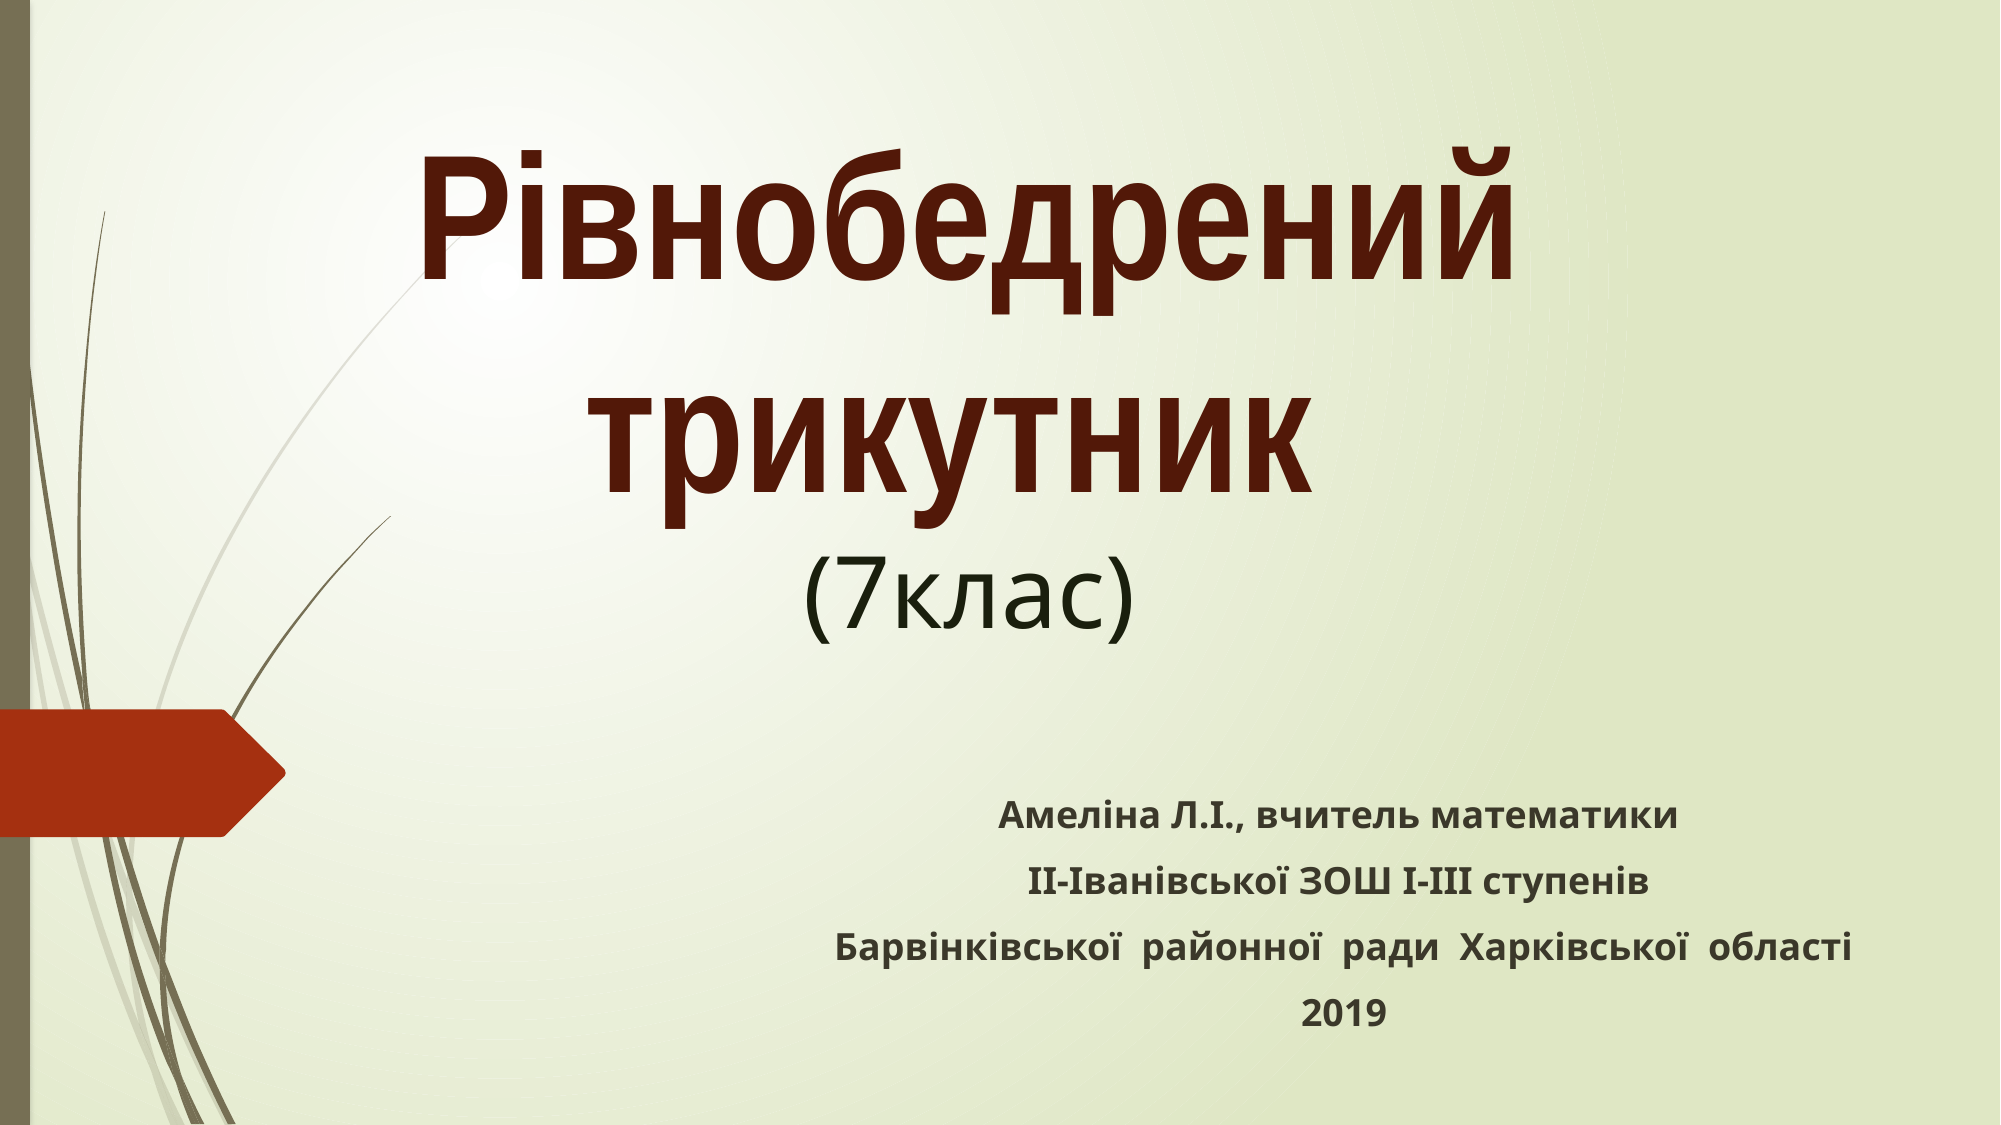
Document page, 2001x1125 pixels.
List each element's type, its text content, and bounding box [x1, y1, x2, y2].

title Рівнобедрений трикутник (7клас) [238, 93, 1701, 657]
subtitle Амеліна Л.І., вчитель математики ІІ-Іванівської ЗОШ І-ІІІ ступенів Барвінківської районної ради Харківської області 2019 [800, 783, 1888, 1055]
